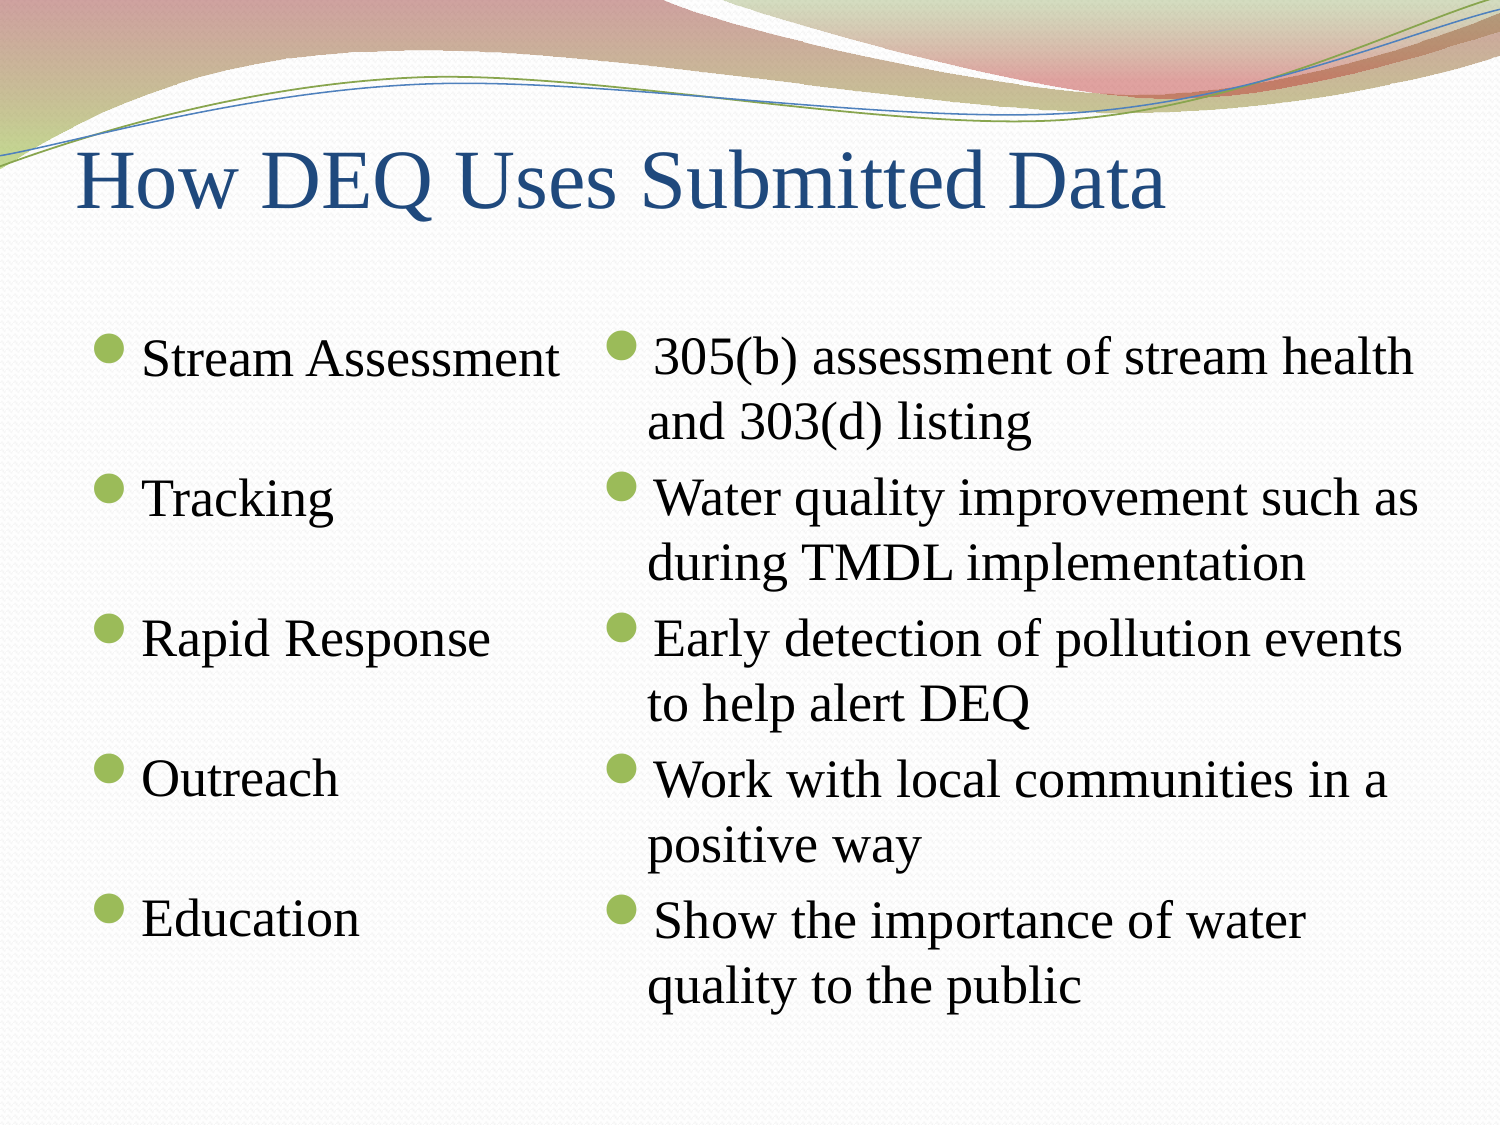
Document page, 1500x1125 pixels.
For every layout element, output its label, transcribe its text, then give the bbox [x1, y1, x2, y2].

title How DEQ Uses Submitted Data [75, 115, 1425, 225]
list Stream Assessment Tracking Rapid Response Outreach Education [75, 314, 587, 1043]
list 305(b) assessment of stream health and 303(d) listing Water quality improvement such as during TMDL implementation Early detection of pollution events to help alert DEQ Work with local communities in a positive way Show the importance of water quality to the public [587, 312, 1438, 1055]
